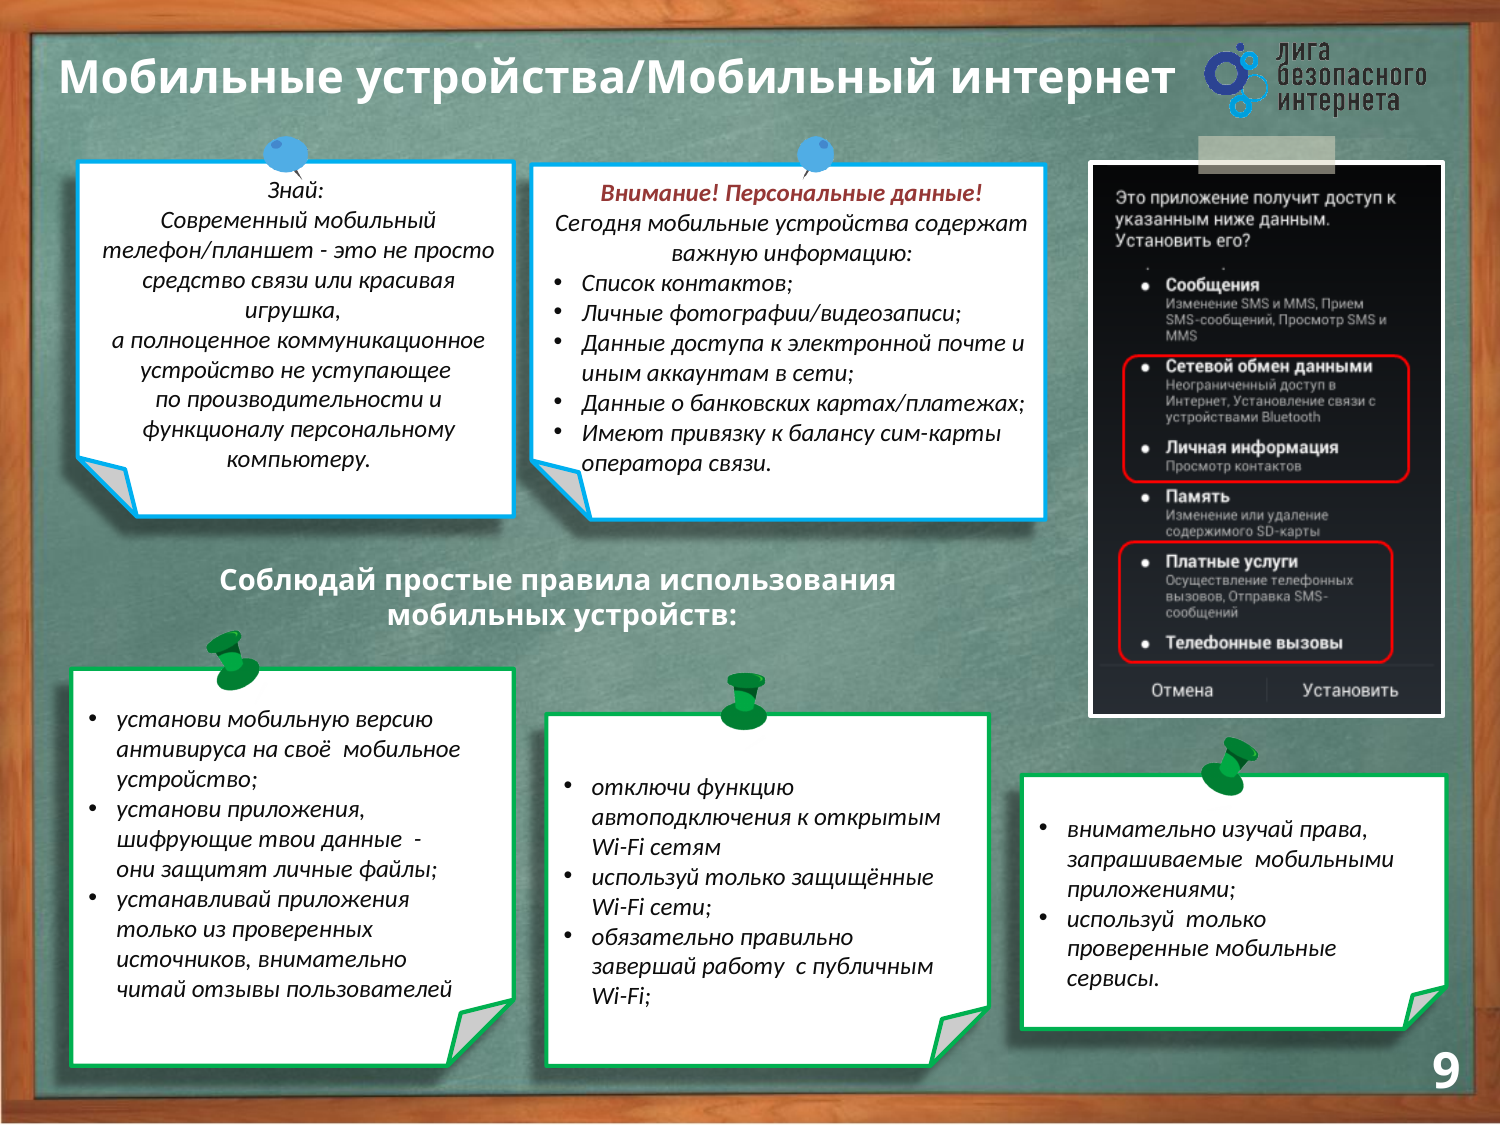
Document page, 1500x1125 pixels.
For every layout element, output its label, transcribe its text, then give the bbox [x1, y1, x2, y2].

text_box внимательно изучай права, запрашиваемые мобильными приложениями; используй только проверенные мобильные сервисы. [1022, 773, 1432, 1031]
slide_number 9 [1074, 1042, 1477, 1103]
text_box Соблюдай простые правила использования мобильных устройств: [76, 554, 1048, 638]
text_box [777, 711, 992, 1027]
text_box отключи функцию автоподключения к открытым Wi-Fi сетям используй только защищённые Wi-Fi сети; обязательно правильно завершай работу с публичным Wi-Fi; [547, 712, 973, 1068]
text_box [531, 164, 1046, 520]
text_box [1258, 772, 1449, 1005]
picture [0, 0, 1500, 1125]
text_box [544, 711, 714, 1068]
text_box [273, 666, 516, 1019]
text_box установи мобильную версию антивируса на своё мобильное устройство; установи приложения, шифрующие твои данные - они защитят личные файлы; устанавливай приложения только из проверенных источников, внимательно читай отзывы пользователей [71, 667, 498, 1068]
text_box Мобильные устройства/Мобильный интернет [29, 30, 1205, 120]
text_box [1019, 772, 1405, 1032]
text_box [1196, 134, 1337, 162]
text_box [77, 161, 514, 517]
